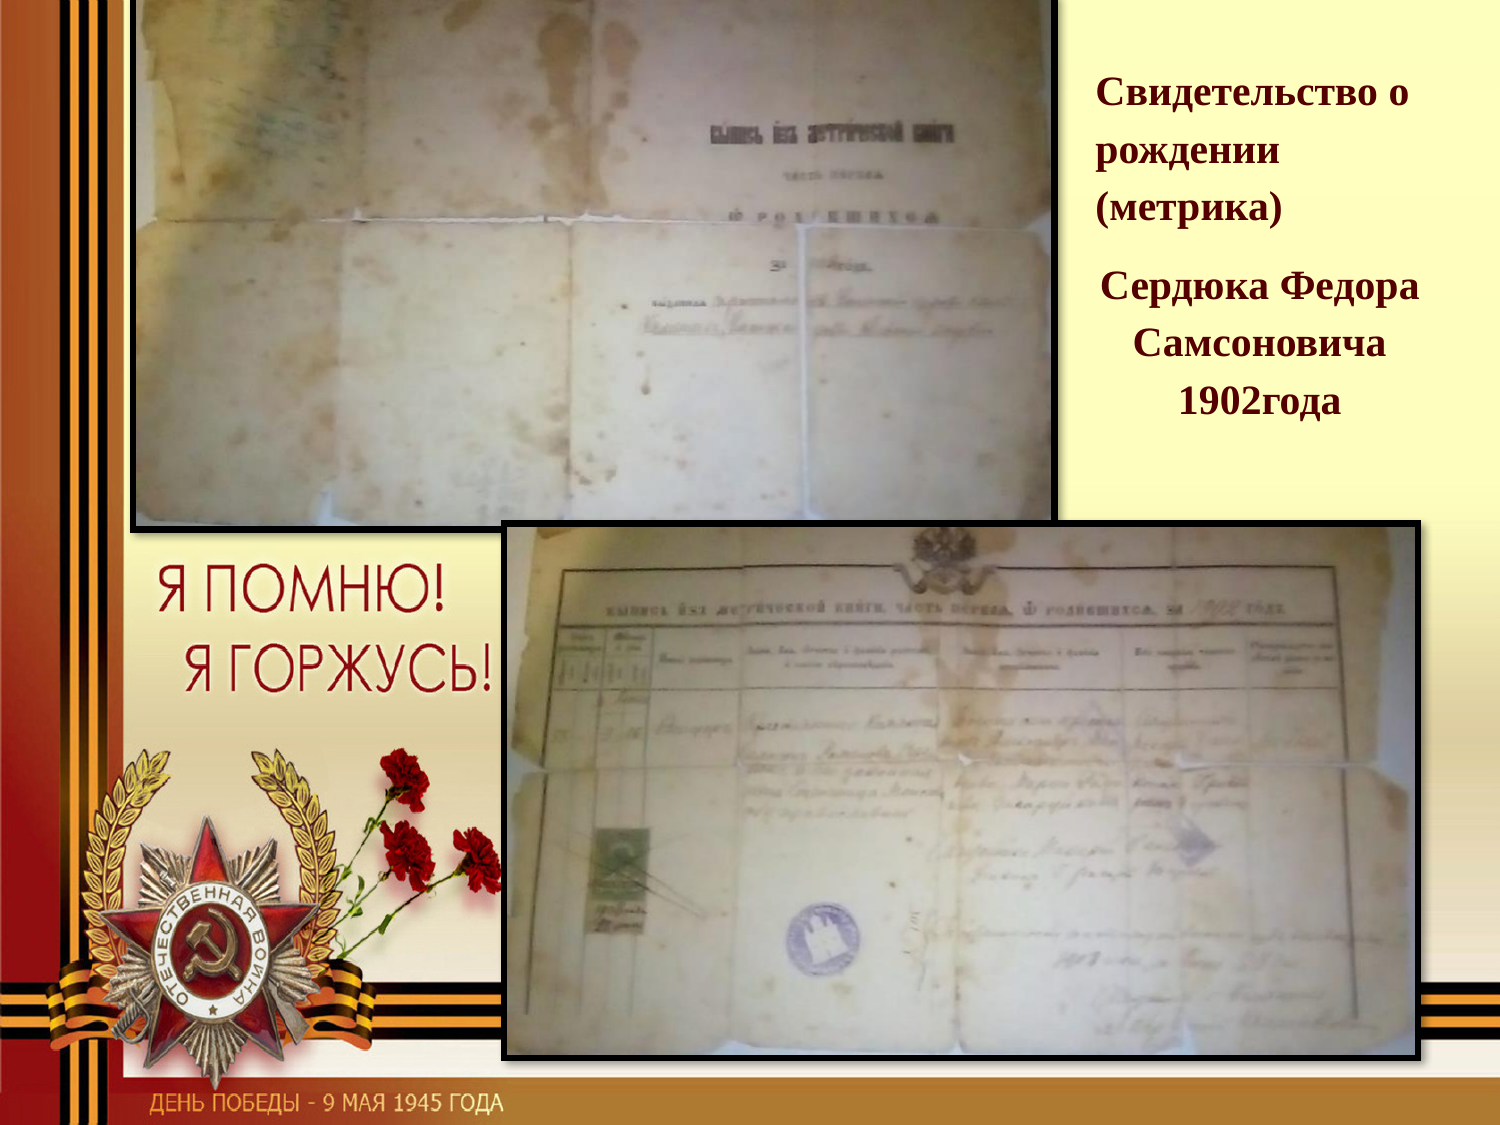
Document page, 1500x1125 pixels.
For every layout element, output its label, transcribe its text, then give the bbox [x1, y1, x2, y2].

picture [0, 0, 1500, 1125]
picture [135, 0, 1416, 1055]
text_box Свидетельство о рождении (метрика) Сердюка Федора Самсоновича 1902года [1080, 49, 1439, 430]
